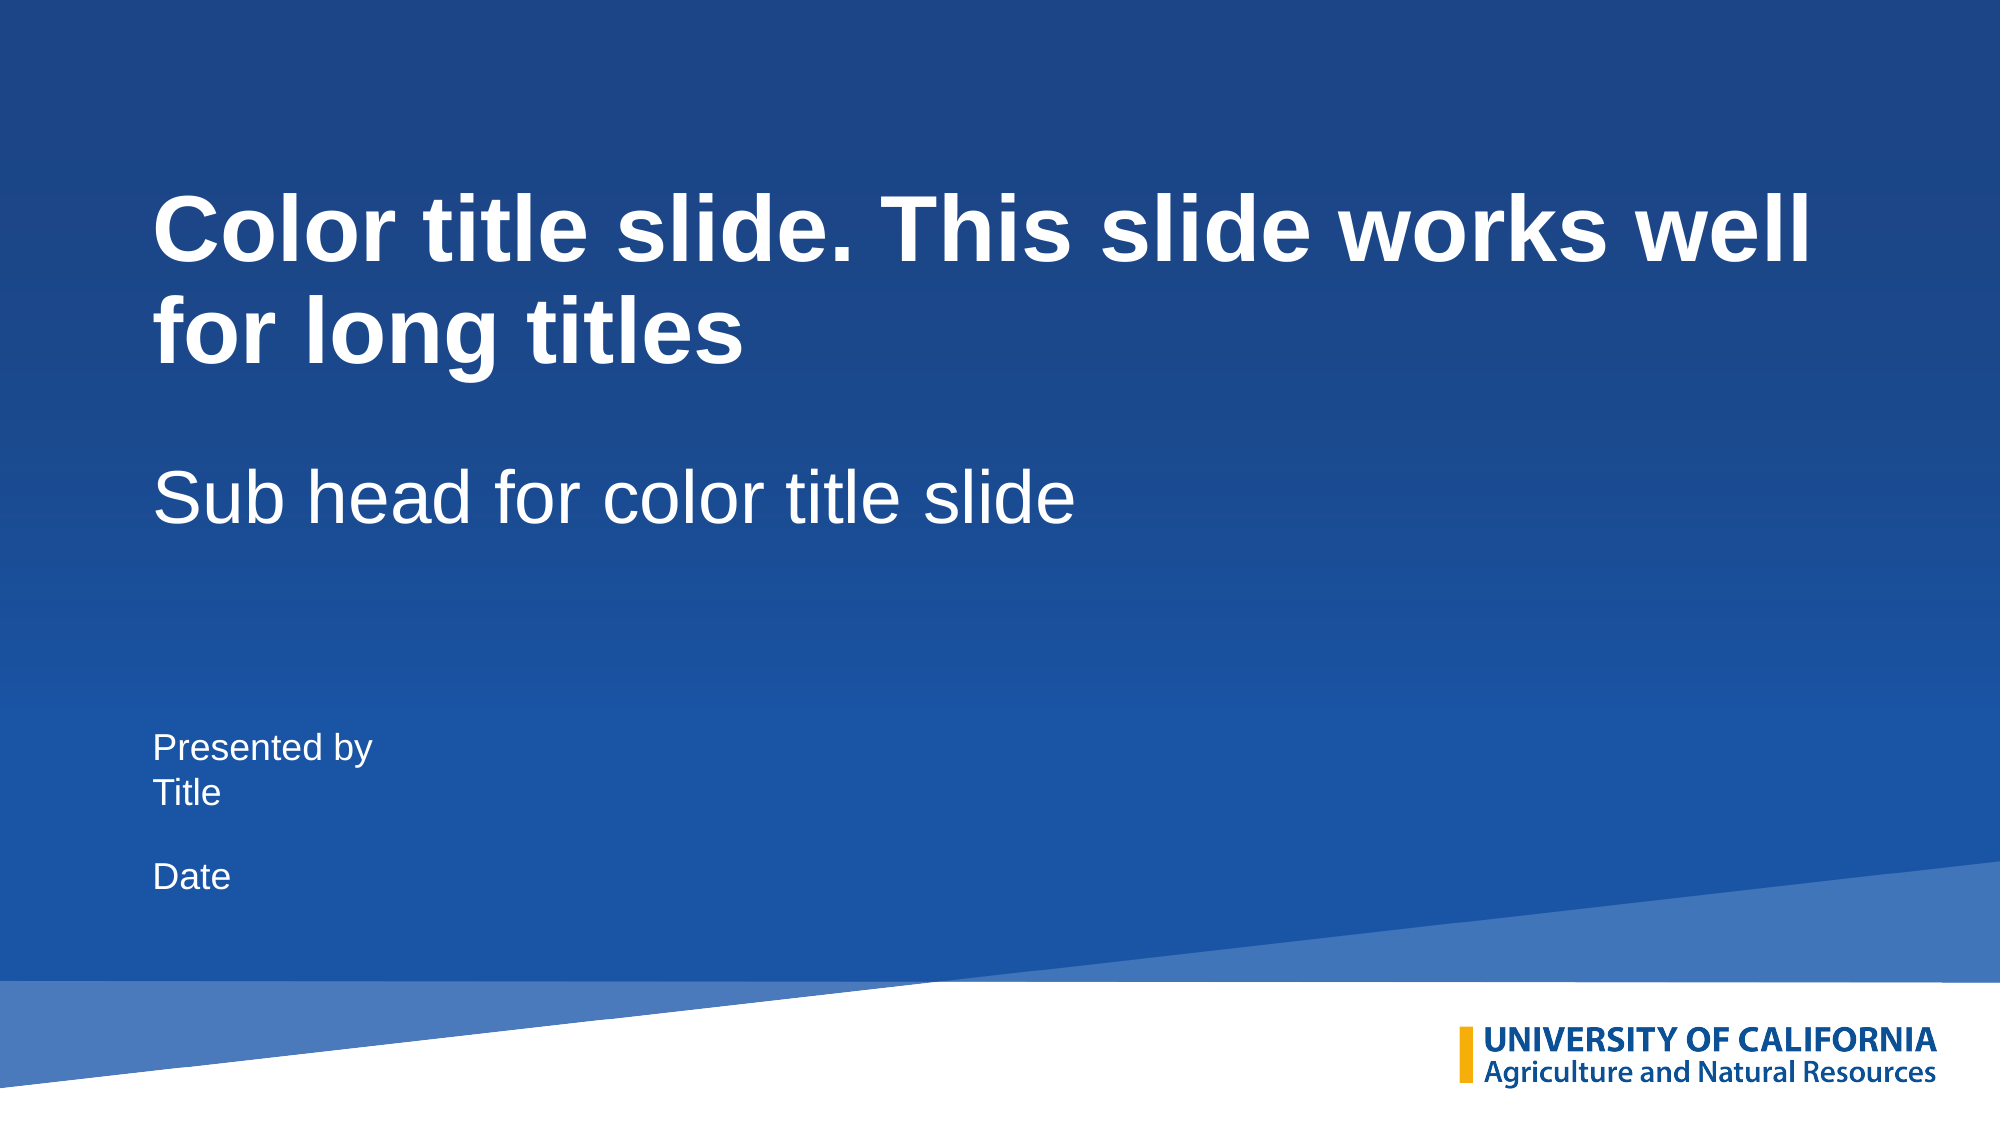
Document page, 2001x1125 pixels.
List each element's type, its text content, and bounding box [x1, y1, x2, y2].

list Sub head for color title slide [137, 451, 1494, 583]
picture [0, 0, 2000, 1125]
list Presented by Title [137, 715, 698, 824]
title Color title slide. This slide works well for long titles [137, 173, 1863, 391]
picture [1457, 1023, 1940, 1091]
list Date [137, 849, 607, 937]
